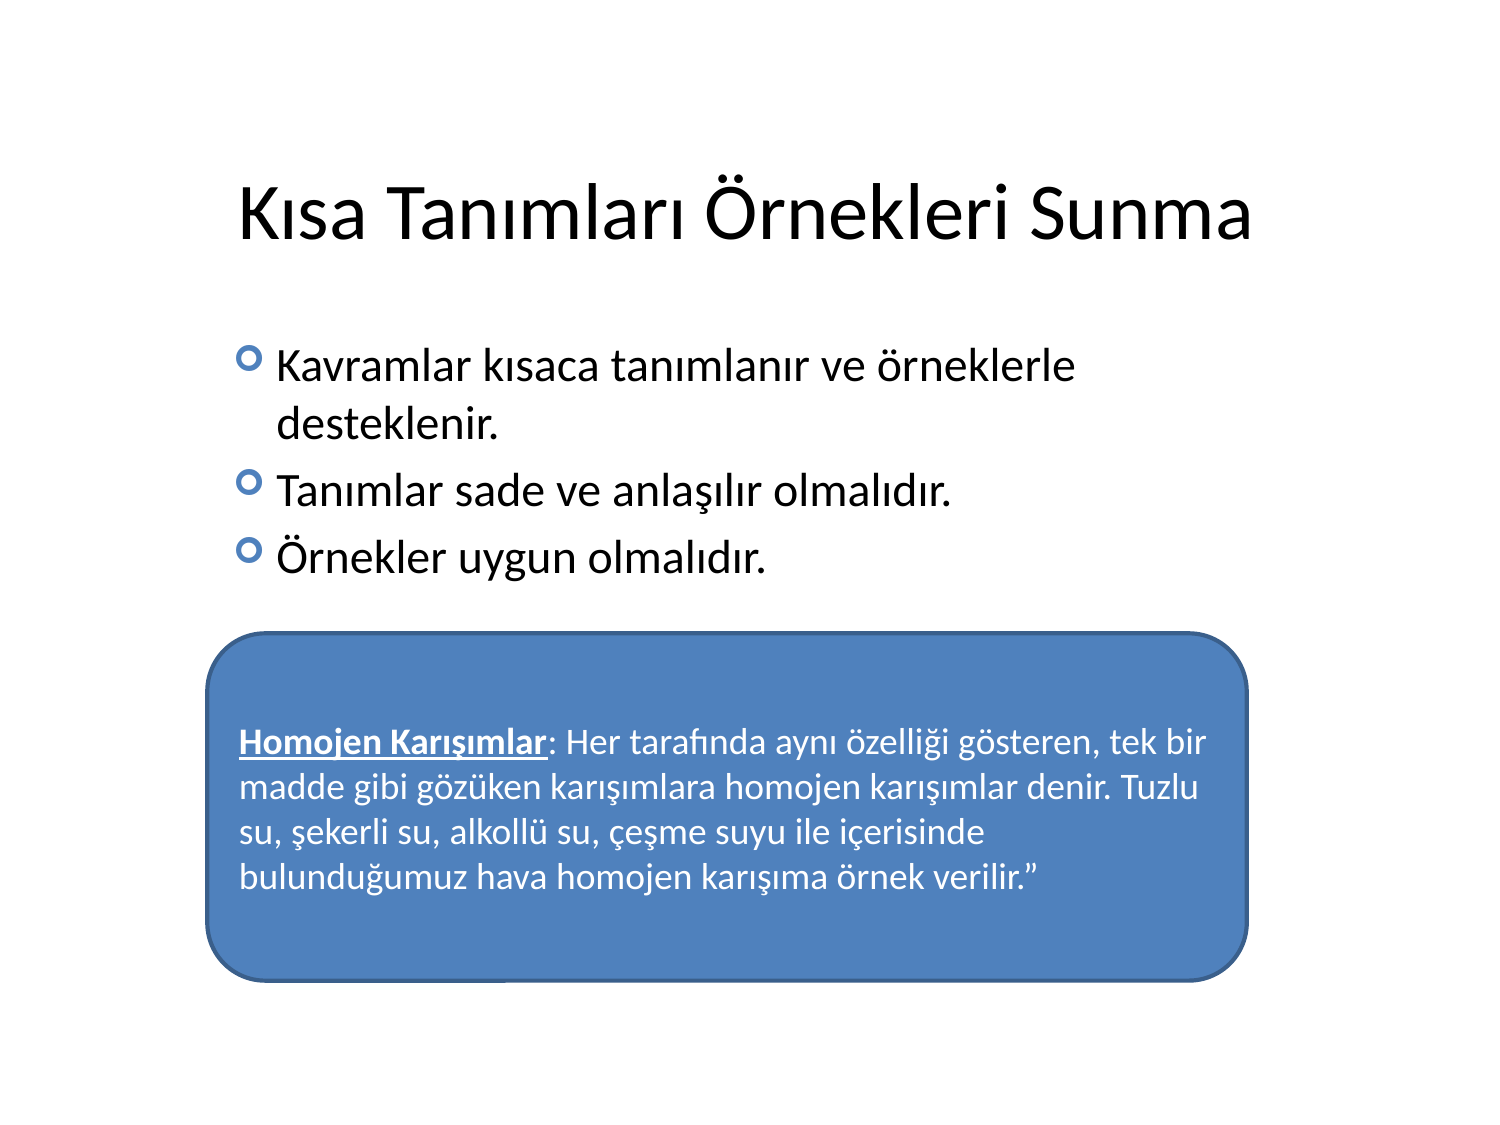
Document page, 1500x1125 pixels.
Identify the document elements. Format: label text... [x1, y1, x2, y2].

text_box Kavramlar kısaca tanımlanır ve örneklerle desteklenir. Tanımlar sade ve anlaşılır olmalıdır. Örnekler uygun olmalıdır. [207, 326, 1319, 591]
title Kısa Tanımları Örnekleri Sunma [171, 113, 1324, 302]
text_box Homojen Karışımlar: Her tarafında aynı özelliği gösteren, tek bir madde gibi gözüken karışımlara homojen karışımlar denir. Tuzlu su, şekerli su, alkollü su, çeşme suyu ile içerisinde bulunduğumuz hava homojen karışıma örnek verilir.” [205, 631, 1249, 983]
